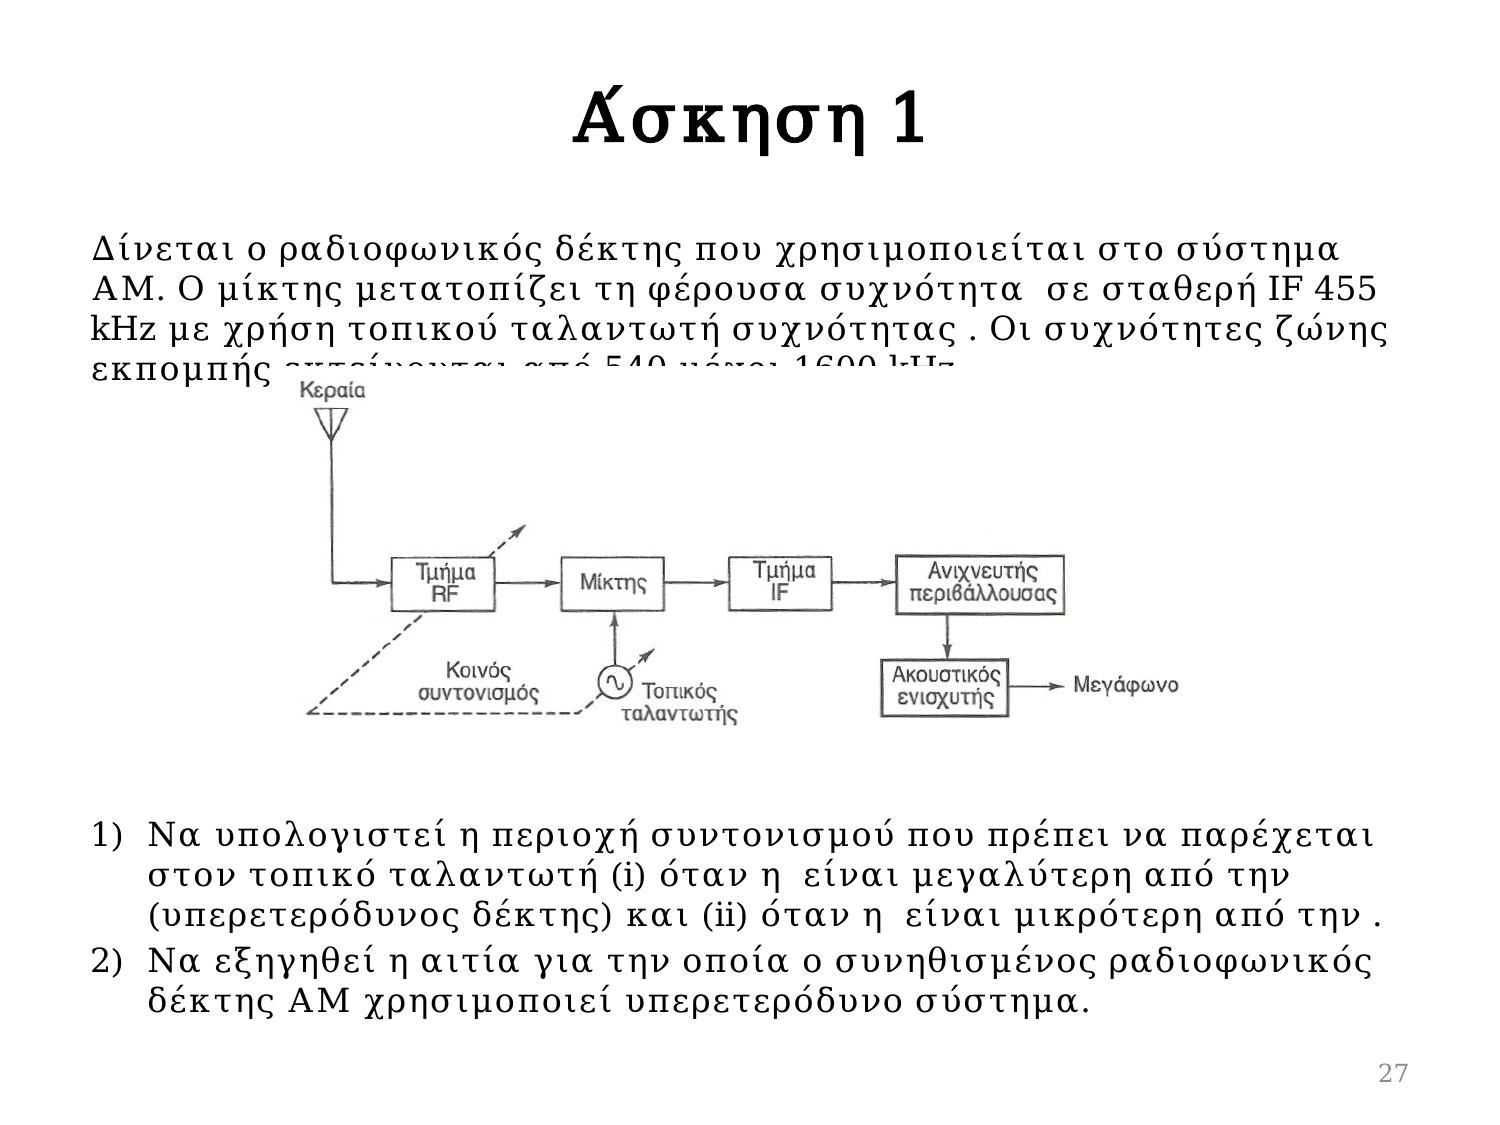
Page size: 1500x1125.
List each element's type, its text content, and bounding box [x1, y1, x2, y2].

picture [277, 365, 1192, 752]
title Άσκηση 1 [75, 20, 1425, 209]
slide_number 27 [1222, 1042, 1425, 1103]
